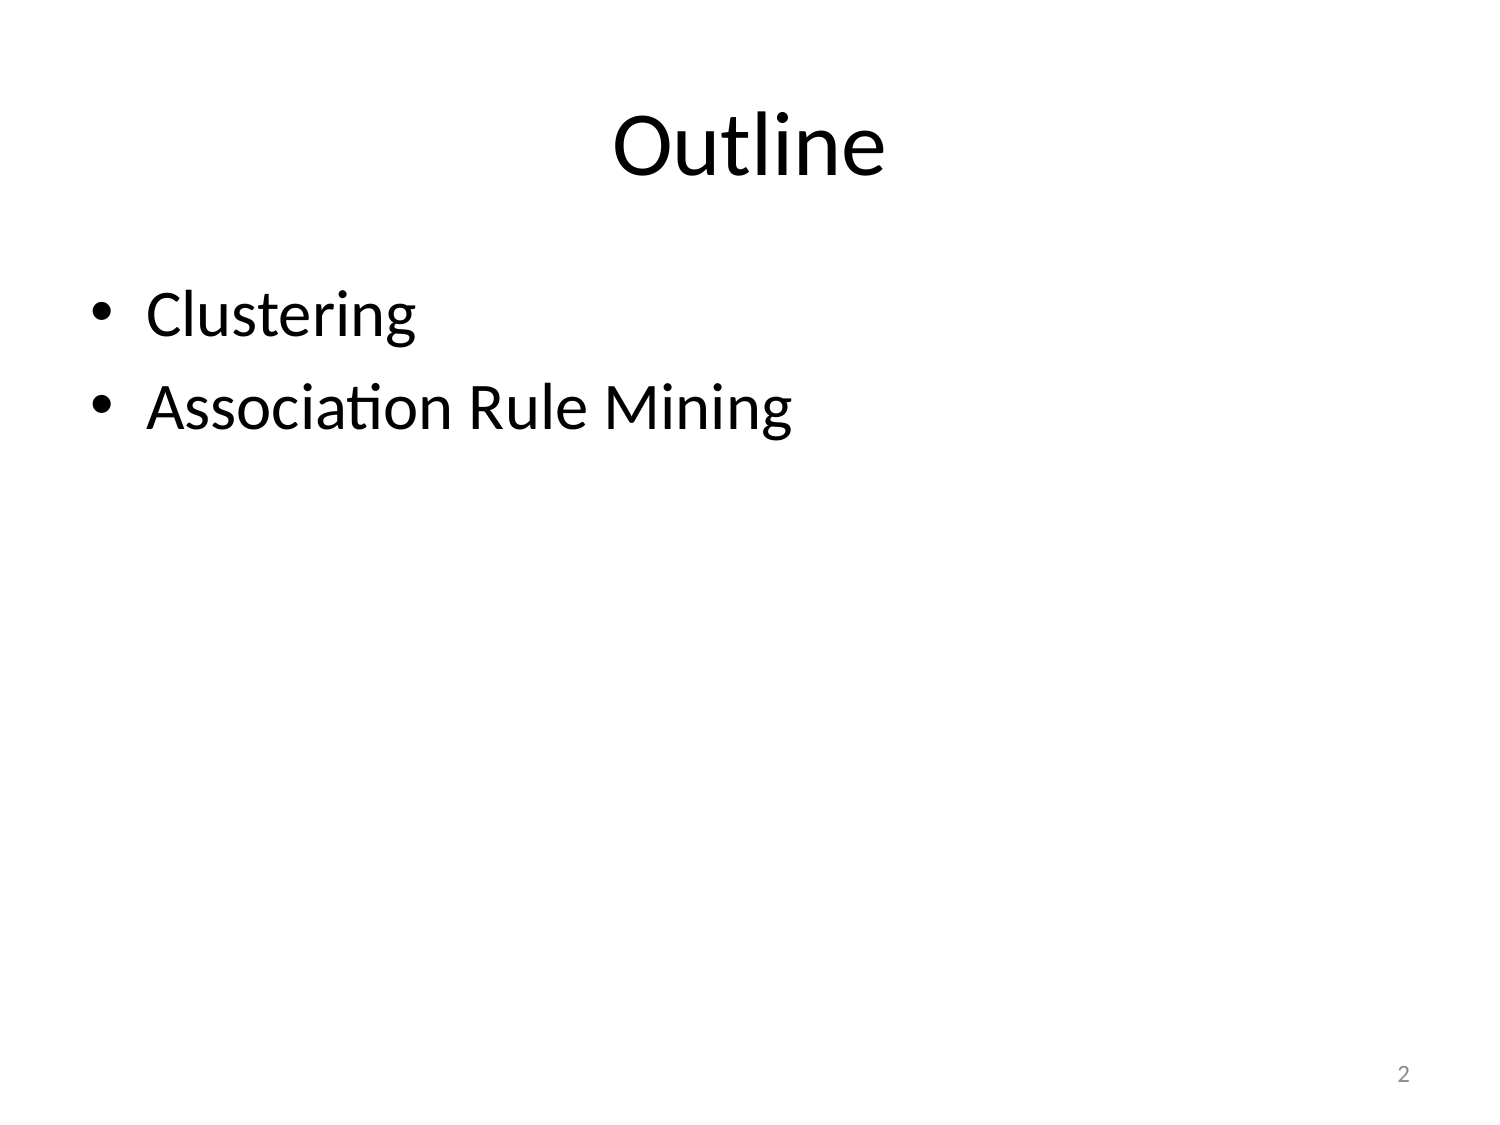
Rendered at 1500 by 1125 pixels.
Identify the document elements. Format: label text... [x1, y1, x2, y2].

slide_number 2 [1074, 1042, 1425, 1103]
list Clustering Association Rule Mining [75, 262, 1425, 1005]
title Outline [75, 45, 1425, 233]
